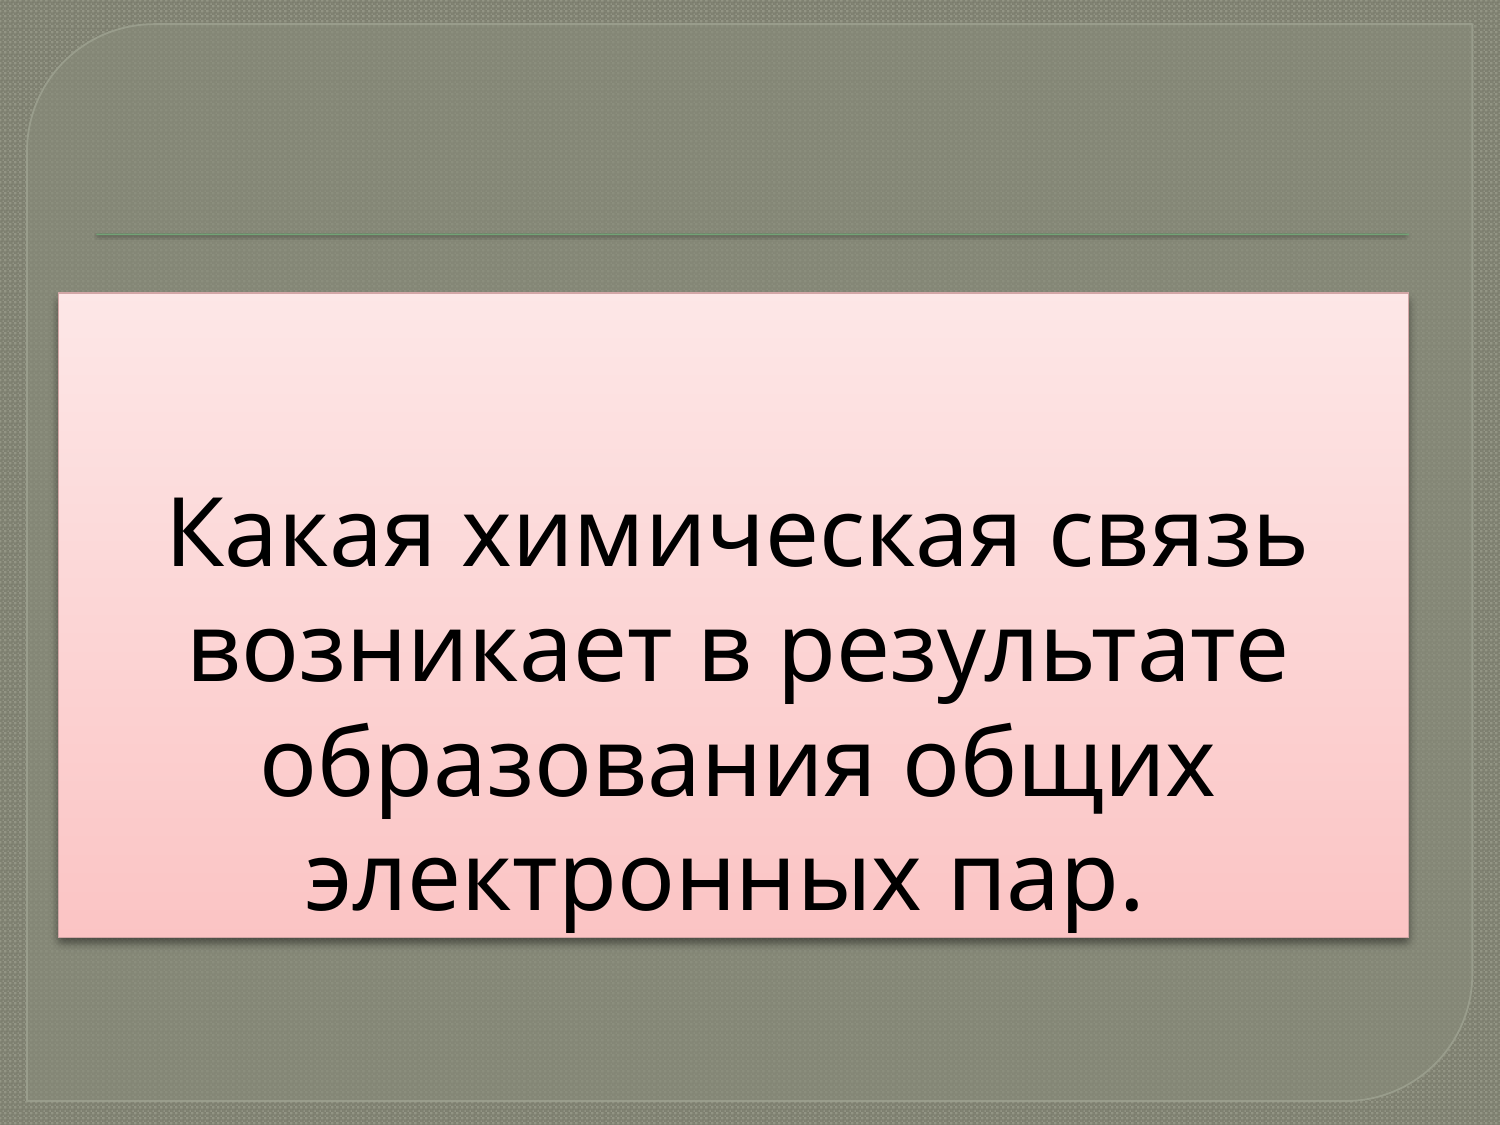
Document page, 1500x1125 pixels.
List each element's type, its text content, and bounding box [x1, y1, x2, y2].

title Какая химическая связь возникает в результате образования общих электронных пар. [58, 292, 1409, 938]
